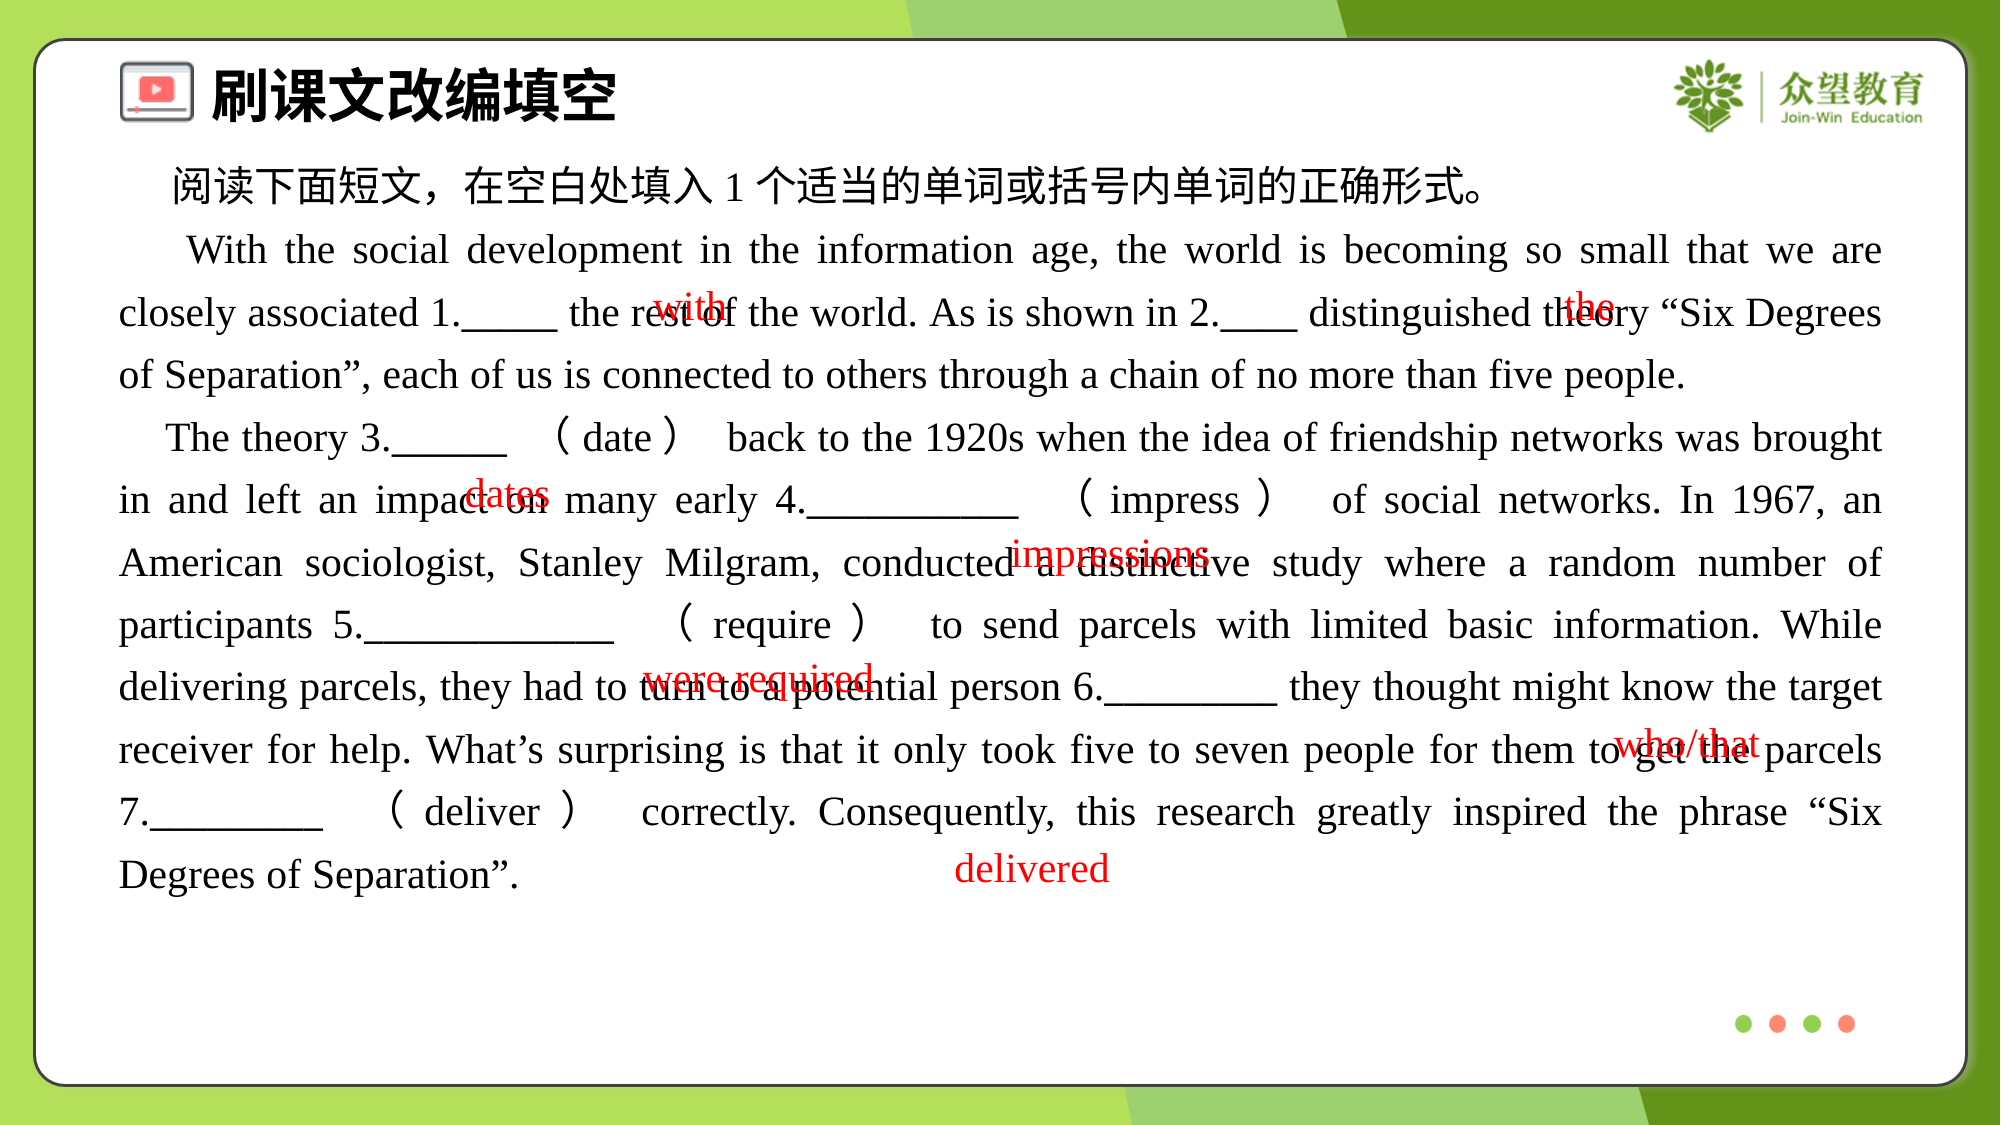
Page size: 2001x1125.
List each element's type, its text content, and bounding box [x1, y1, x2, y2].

picture [0, 0, 2000, 1125]
text_box delivered [950, 828, 1115, 886]
text_box dates [460, 453, 555, 511]
text_box impressions [1006, 513, 1215, 572]
text_box with [648, 265, 732, 324]
text_box 阅读下面短文，在空白处填入1个适当的单词或括号内单词的正确形式。 With the social development in the information age, the world is becoming so small that we are closely associated 1._____ the rest of the world. As is shown in 2.____ distinguished theory “Six Degrees of Separation”, each of us is connected to others through a chain of no more than five people. The theory 3.______ （date） back to the 1920s when the idea of friendship networks was brought in and left an impact on many early 4.___________ （impress） of social networks. In 1967, an American sociologist, Stanley Milgram, conducted a distinctive study where a random number of participants 5._____________ （require） to send parcels with limited basic information. While delivering parcels, they had to turn to a potential person 6._________ they thought might know the target receiver for help. What’s surprising is that it only took five to seven people for them to get the parcels 7._________ （deliver） correctly. Consequently, this research greatly inspired the phrase “Six Degrees of Separation”. [118, 146, 1883, 960]
text_box the [1559, 265, 1620, 324]
text_box were required [633, 638, 884, 696]
text_box who/that [1609, 703, 1765, 761]
